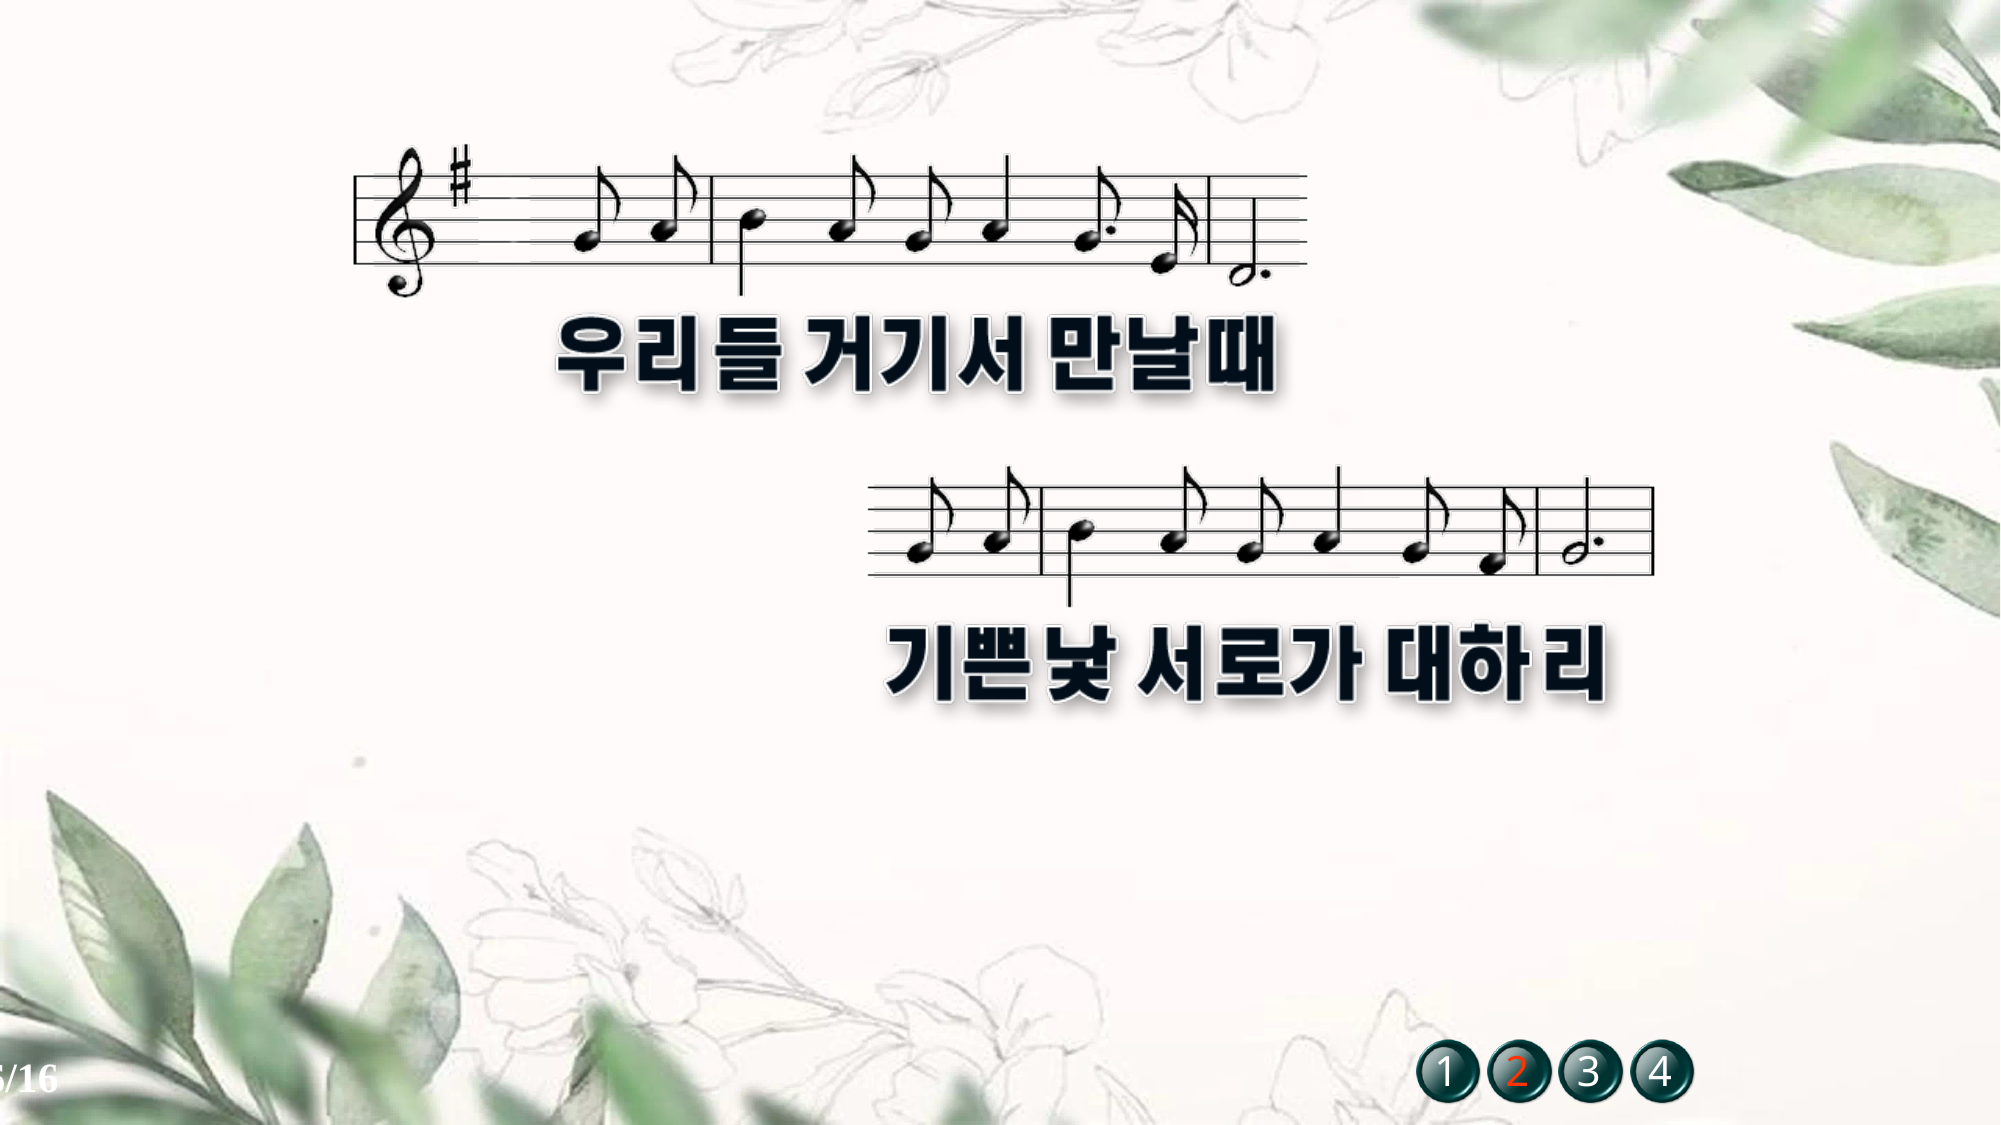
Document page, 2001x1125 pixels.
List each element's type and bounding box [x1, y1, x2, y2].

text_box [1413, 1035, 1484, 1106]
text_box [1484, 1035, 1555, 1106]
text_box [1627, 1035, 1697, 1106]
picture [0, 0, 2001, 1125]
text_box [1555, 1035, 1626, 1106]
